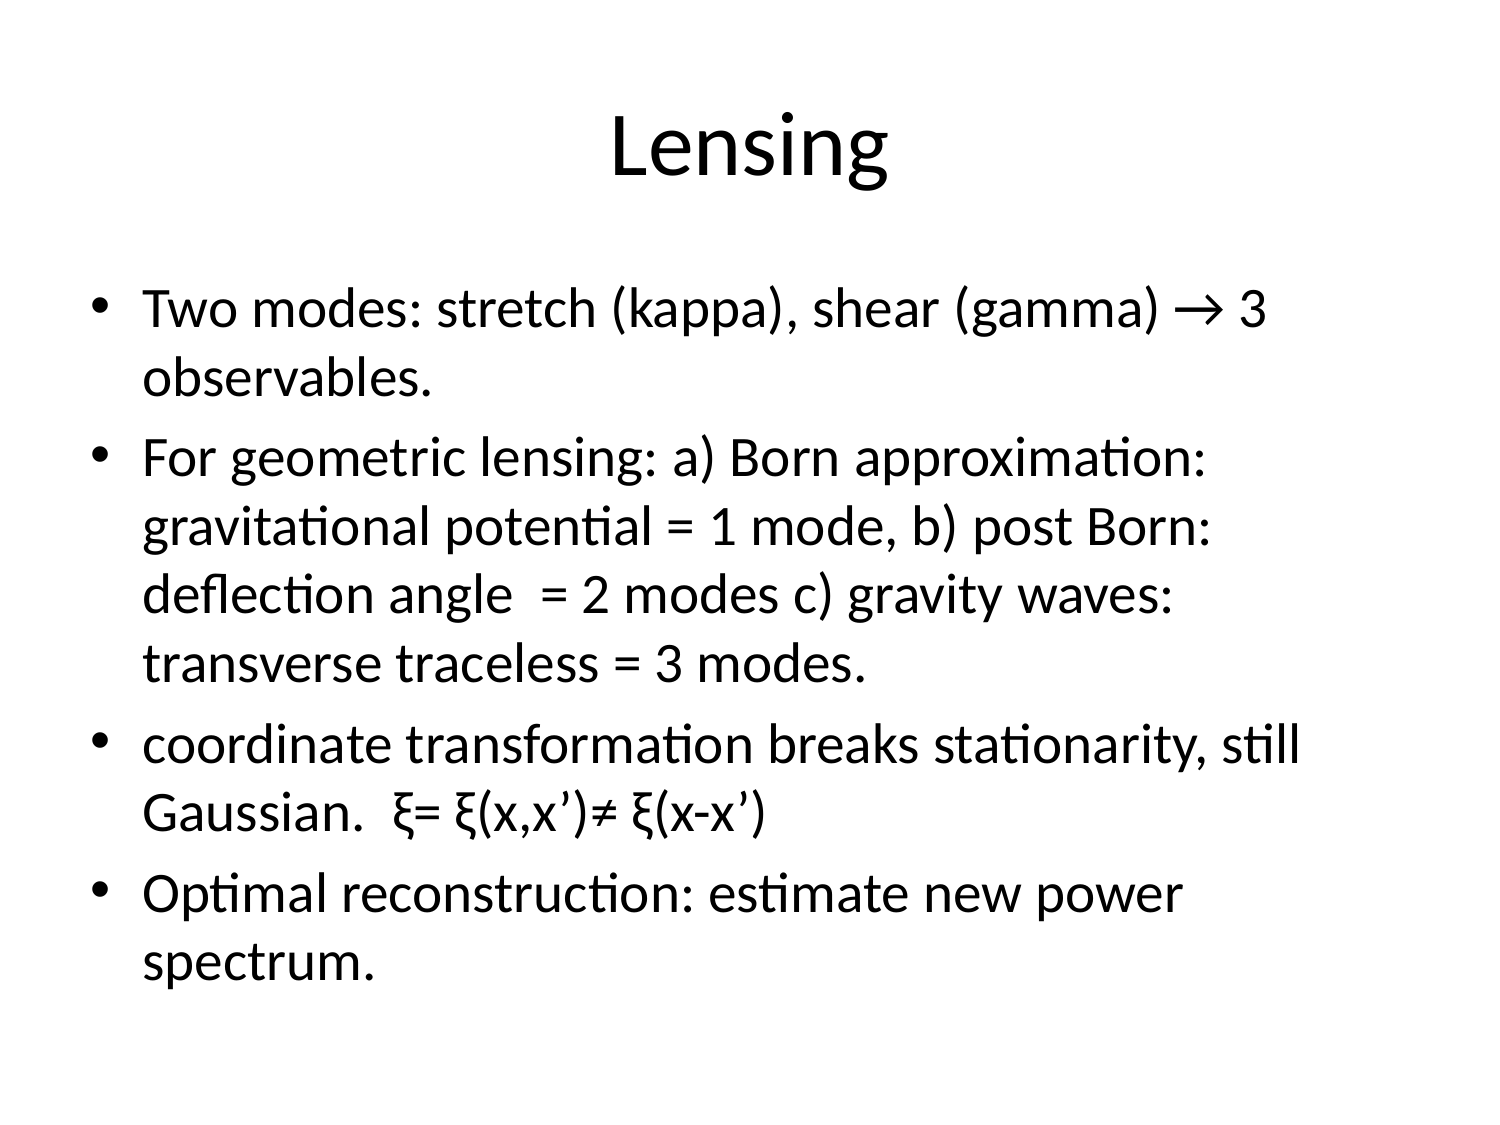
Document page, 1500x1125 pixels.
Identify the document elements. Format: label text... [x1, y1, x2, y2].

list Two modes: stretch (kappa), shear (gamma) → 3 observables. For geometric lensing: a) Born approximation: gravitational potential = 1 mode, b) post Born: deflection angle = 2 modes c) gravity waves: transverse traceless = 3 modes. coordinate transformation breaks stationarity, still Gaussian. ξ= ξ(x,x’)≠ ξ(x-x’) Optimal reconstruction: estimate new power spectrum. [75, 262, 1425, 1005]
title Lensing [75, 45, 1425, 233]
